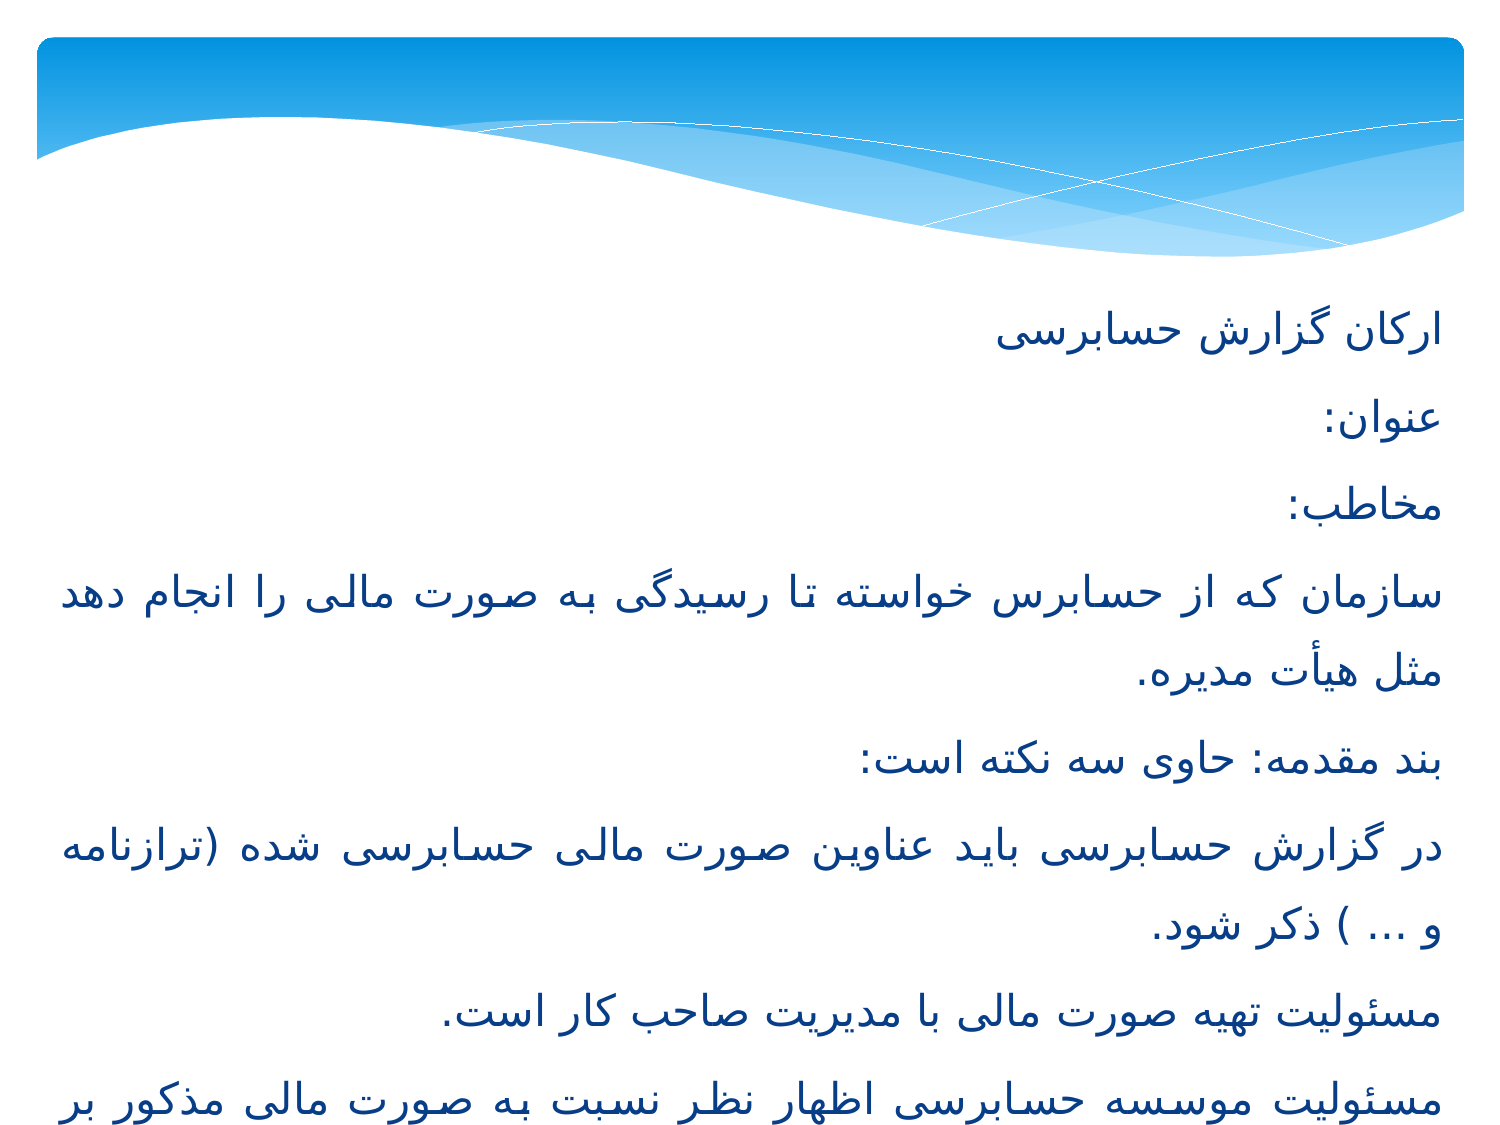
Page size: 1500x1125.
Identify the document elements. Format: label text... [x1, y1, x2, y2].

list ارکان گزارش حسابرسی عنوان: مخاطب: سازمان که از حسابرس خواسته تا رسیدگی به صورت مالی را انجام دهد مثل هیأت مدیره. بند مقدمه: حاوی سه نکته است: در گزارش حسابرسی باید عناوین صورت مالی حسابرسی شده (ترازنامه و ... ) ذکر شود. مسئولیت تهیه صورت مالی با مدیریت صاحب کار است. مسئولیت موسسه حسابرسی اظهار نظر نسبت به صورت مالی مذکور بر اساس حسابرسی انجام شده است. [41, 267, 1459, 1076]
